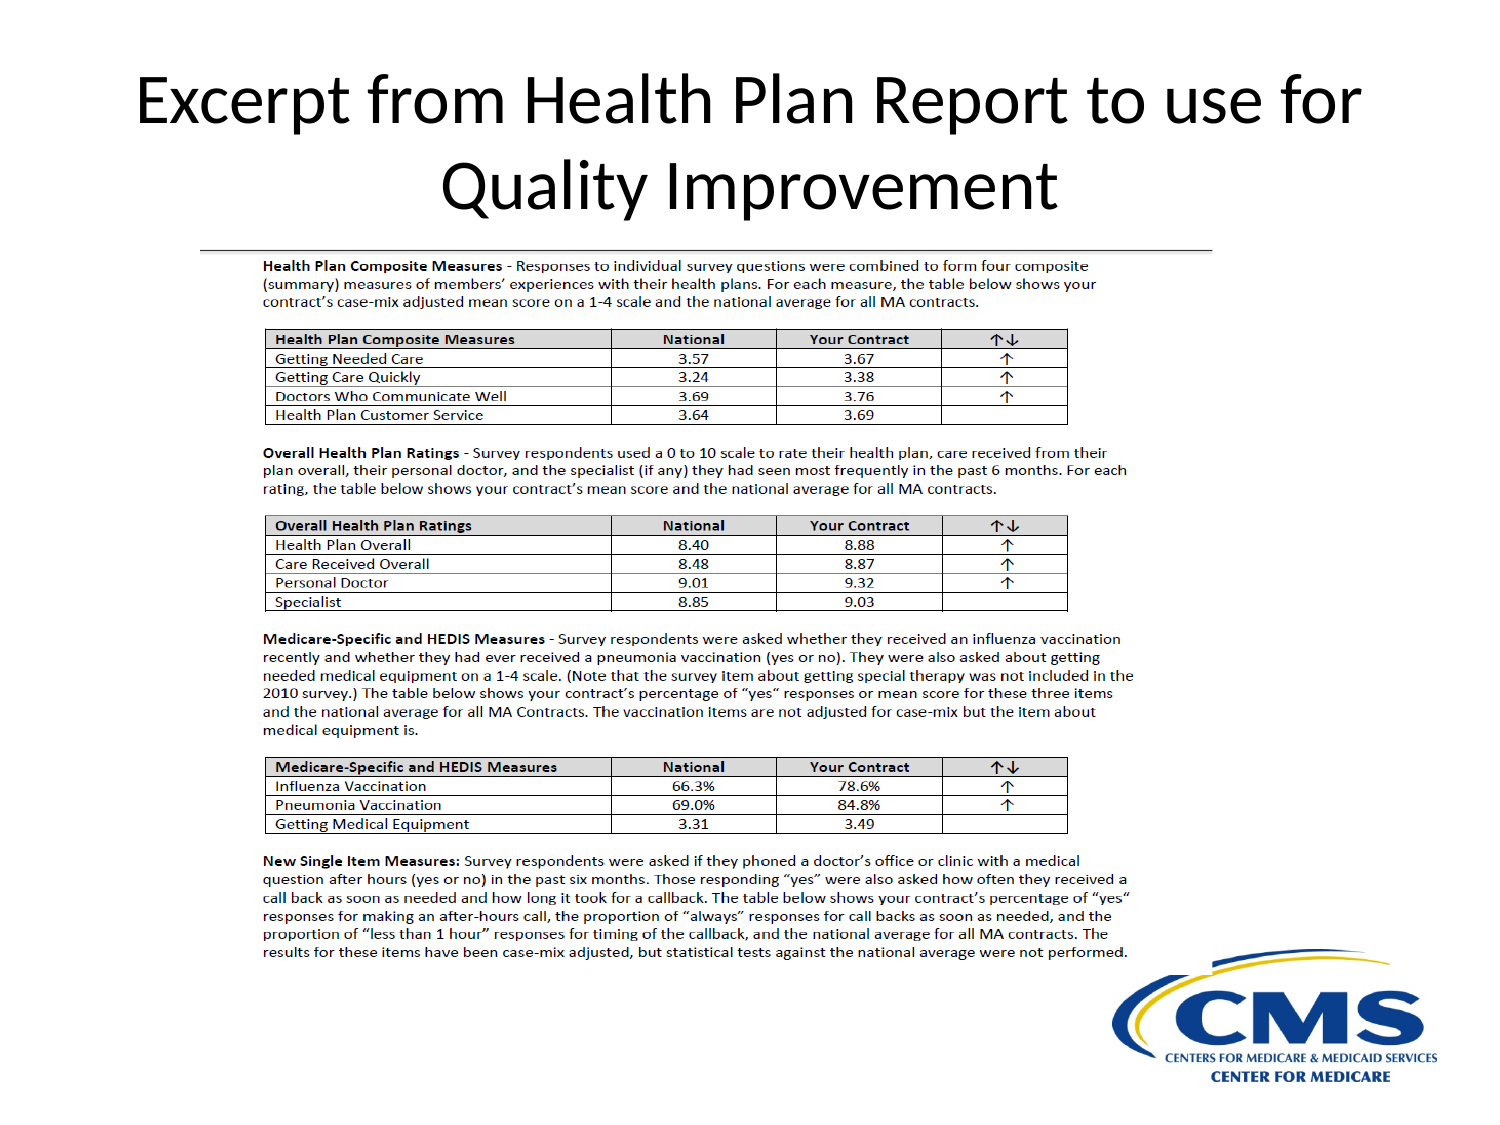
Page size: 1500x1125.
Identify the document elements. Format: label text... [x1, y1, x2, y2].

picture [199, 249, 1437, 1082]
text_box Excerpt from Health Plan Report to use for Quality Improvement [74, 45, 1425, 233]
